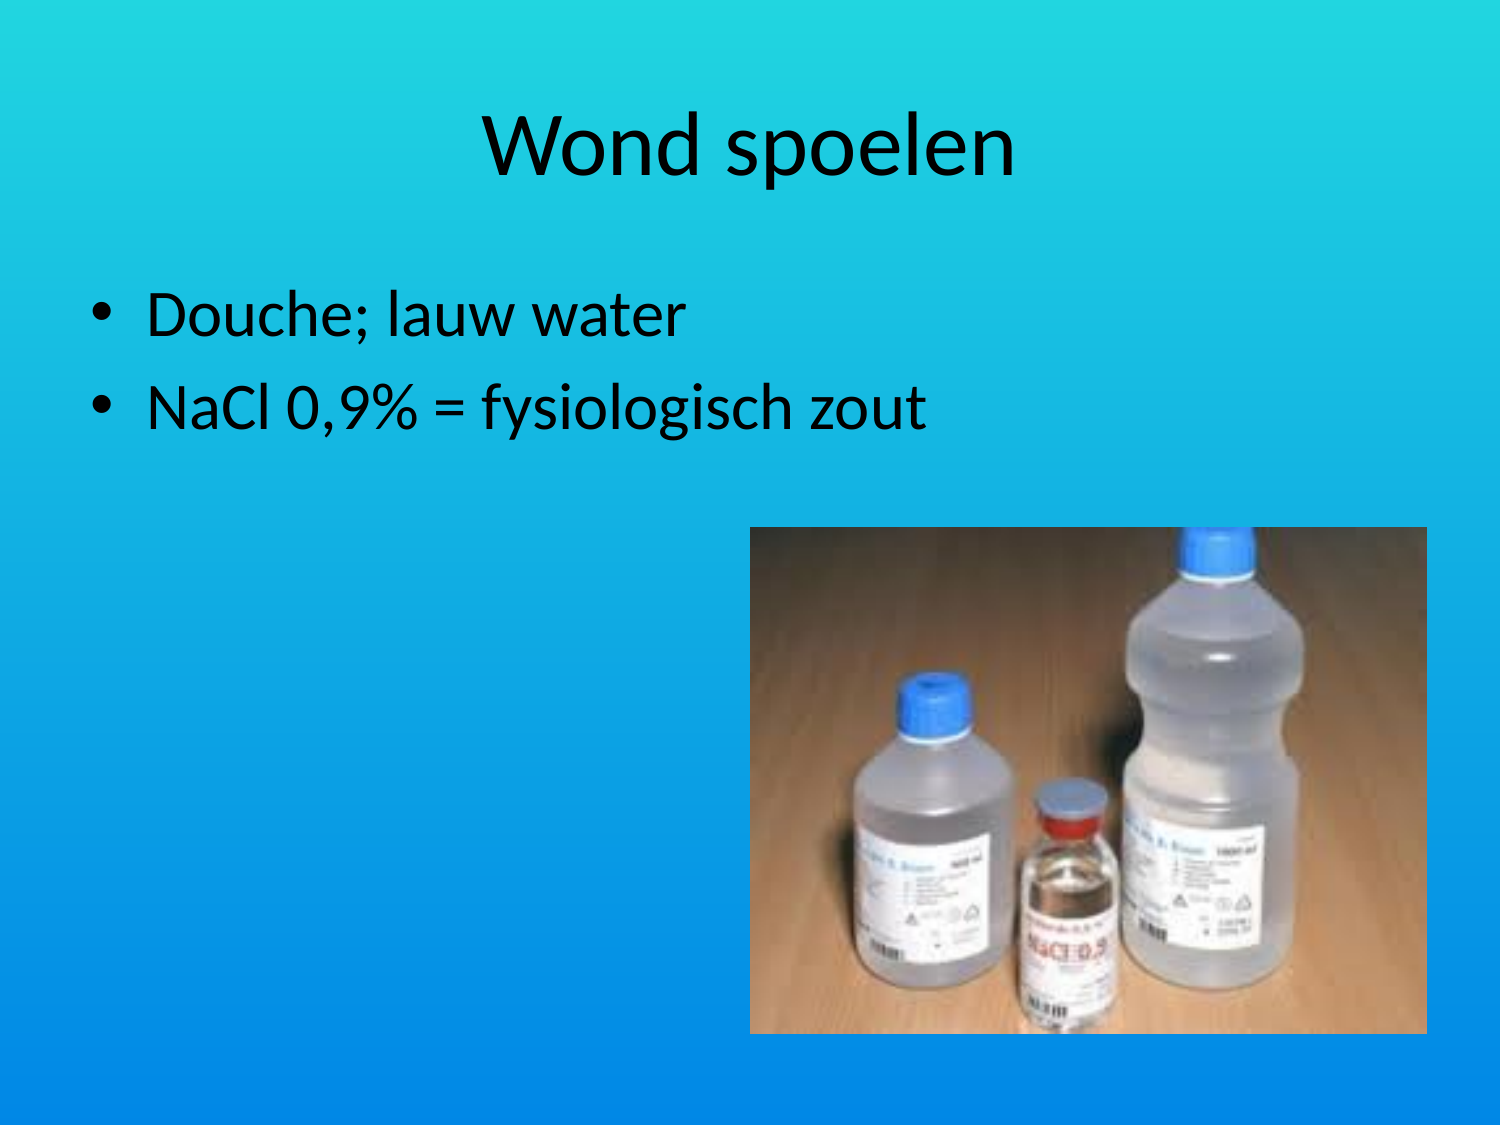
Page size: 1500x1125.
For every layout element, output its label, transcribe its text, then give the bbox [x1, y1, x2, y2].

list Douche; lauw water NaCl 0,9% = fysiologisch zout [75, 262, 1425, 1005]
picture [749, 528, 1429, 1034]
title Wond spoelen [75, 45, 1425, 233]
